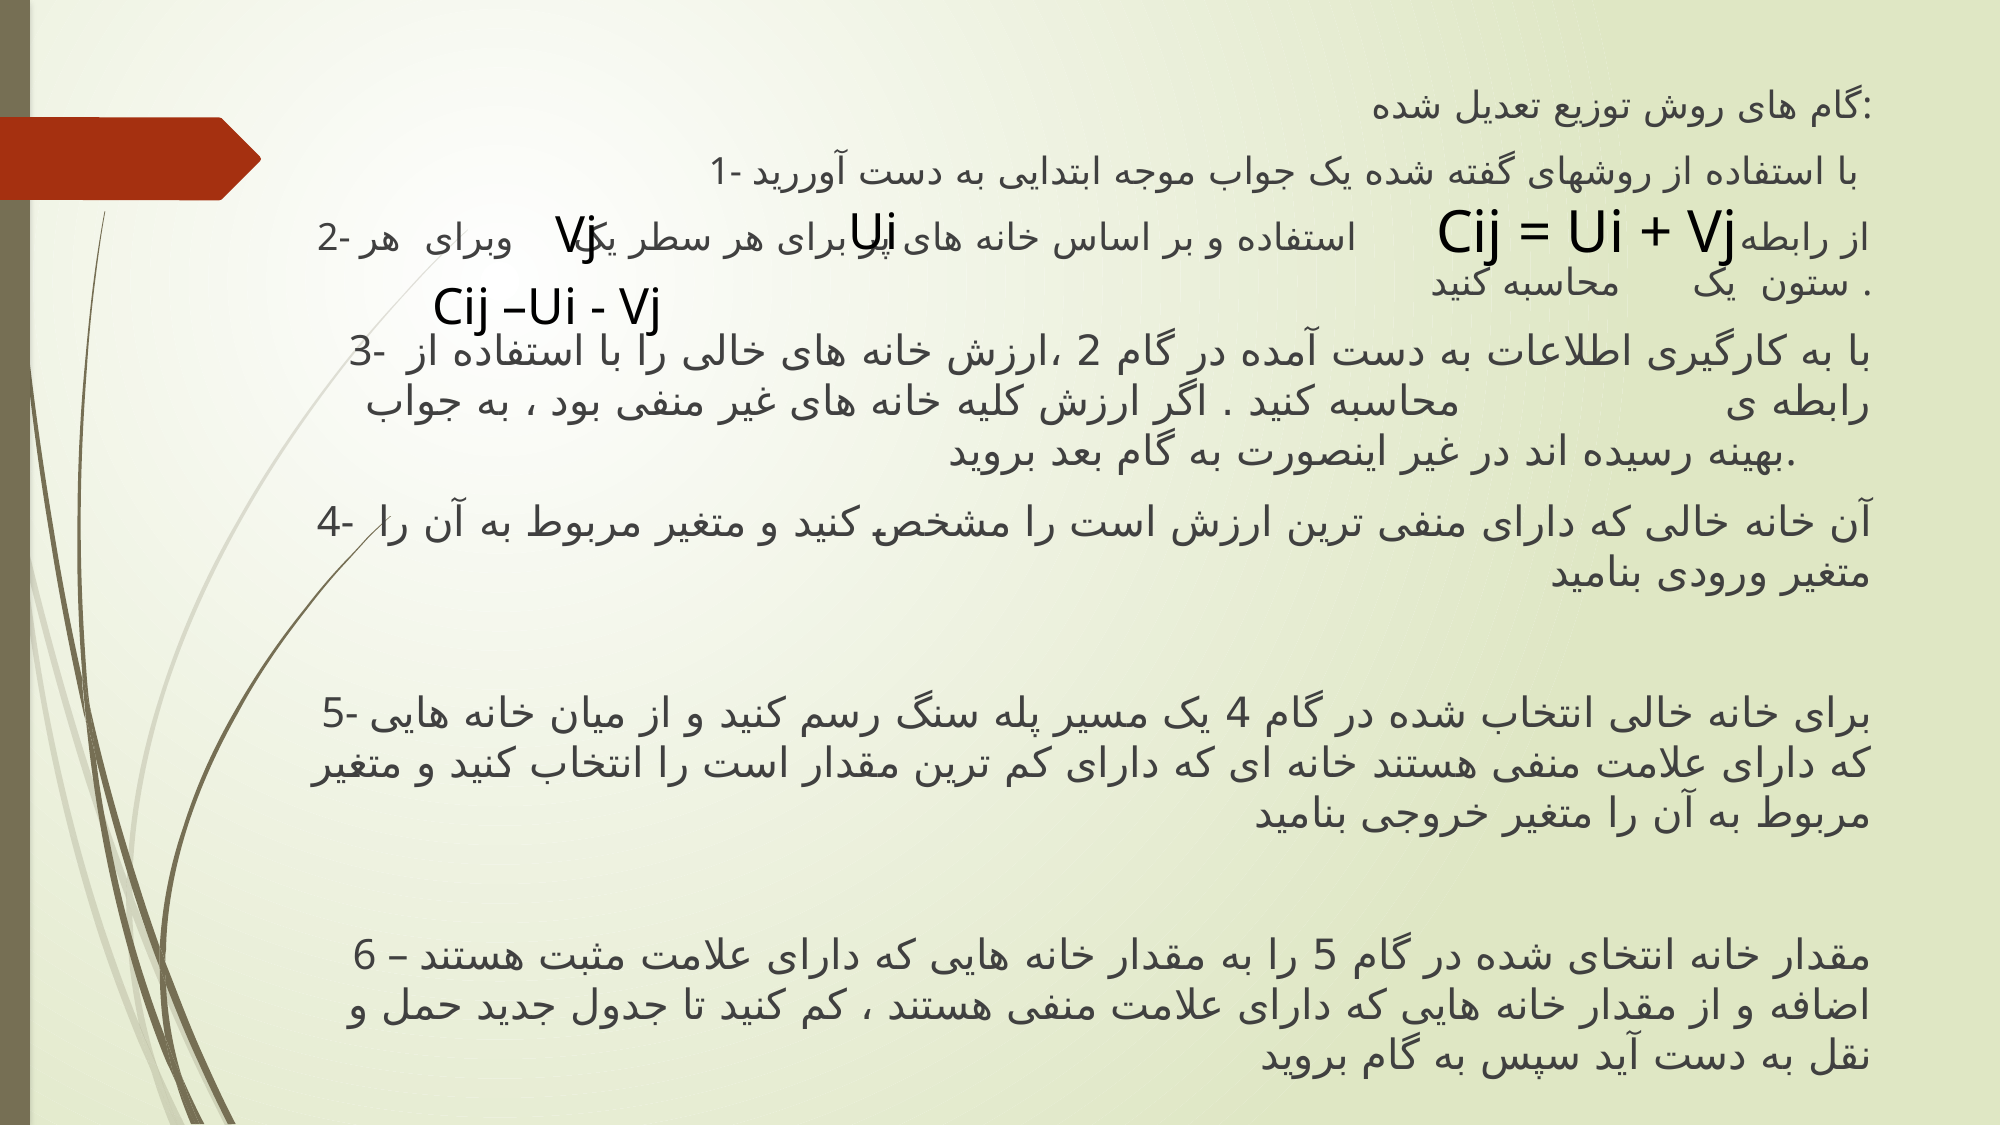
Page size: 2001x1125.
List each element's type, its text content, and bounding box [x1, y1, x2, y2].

text_box Vj [540, 194, 614, 267]
text_box Cij = Ui + Vj [1421, 186, 1753, 272]
text_box Ui [833, 191, 914, 267]
list گام های روش توزیع تعدیل شده: 1- با استفاده از روشهای گفته شده یک جواب موجه ابتدایی به دست آوررید 2- از رابطه استفاده و بر اساس خانه های پر برای هر سطر یک وبرای هر ستون یک محاسبه کنید . 3- با به کارگیری اطلاعات به دست آمده در گام 2 ،ارزش خانه های خالی را با استفاده از رابطه ی محاسبه کنید . اگر ارزش کلیه خانه های غیر منفی بود ، به جواب بهینه رسیده اند در غیر اینصورت به گام بعد بروید. 4- آن خانه خالی که دارای منفی ترین ارزش است را مشخص کنید و متغیر مربوط به آن را متغیر ورودی بنامید 5- برای خانه خالی انتخاب شده در گام 4 یک مسیر پله سنگ رسم کنید و از میان خانه هایی که دارای علامت منفی هستند خانه ای که دارای کم ترین مقدار است را انتخاب کنید و متغیر مربوط به آن را متغیر خروجی بنامید 6 – مقدار خانه انتخای شده در گام 5 را به مقدار خانه هایی که دارای علامت مثبت هستند اضافه و از مقدار خانه هایی که دارای علامت منفی هستند ، کم کنید تا جدول جدید حمل و نقل به دست آید سپس به گام بروید [281, 73, 1888, 970]
text_box Cij –Ui - Vj [417, 267, 678, 343]
